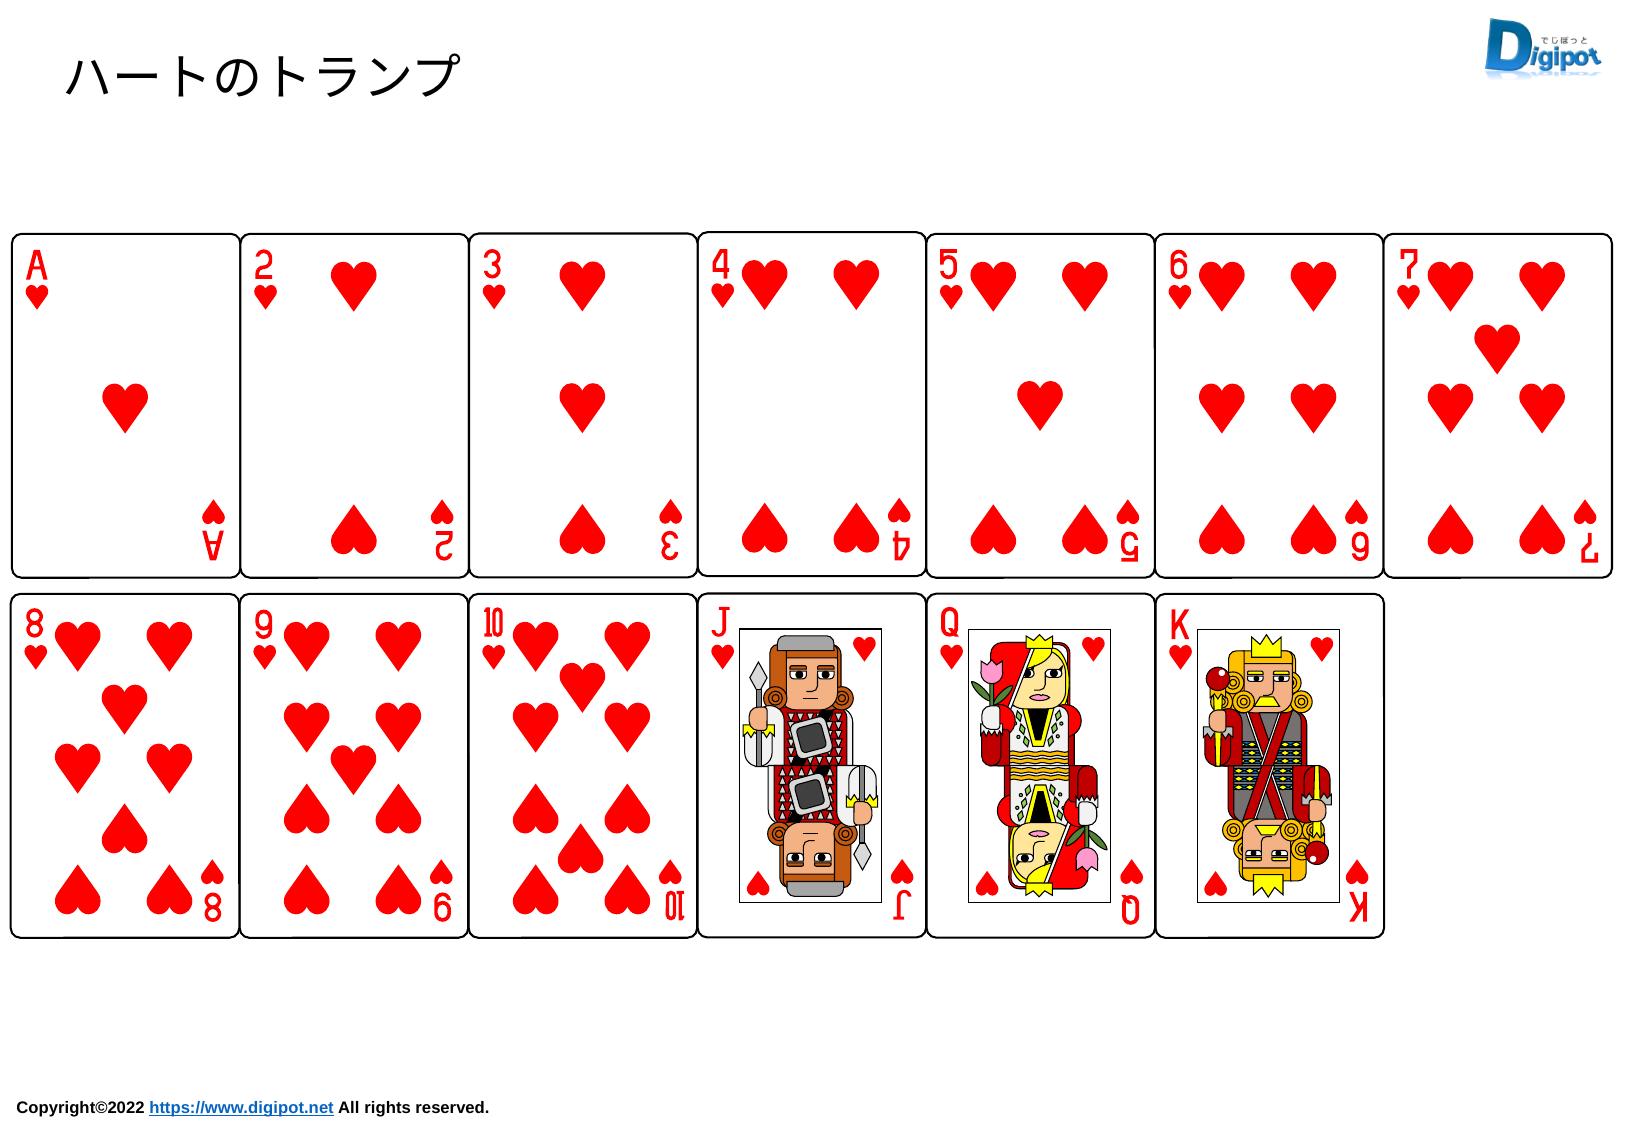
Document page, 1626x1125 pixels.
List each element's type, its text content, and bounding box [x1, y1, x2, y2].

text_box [927, 593, 1156, 938]
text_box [1384, 233, 1613, 578]
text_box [11, 233, 240, 578]
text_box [1155, 233, 1384, 578]
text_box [469, 593, 698, 938]
picture [1485, 18, 1602, 82]
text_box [926, 233, 1155, 578]
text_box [1156, 593, 1385, 938]
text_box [240, 593, 469, 938]
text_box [698, 593, 927, 938]
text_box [697, 232, 927, 577]
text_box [240, 233, 468, 578]
text_box ハートのトランプ [48, 38, 477, 113]
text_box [10, 593, 240, 938]
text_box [468, 233, 698, 578]
